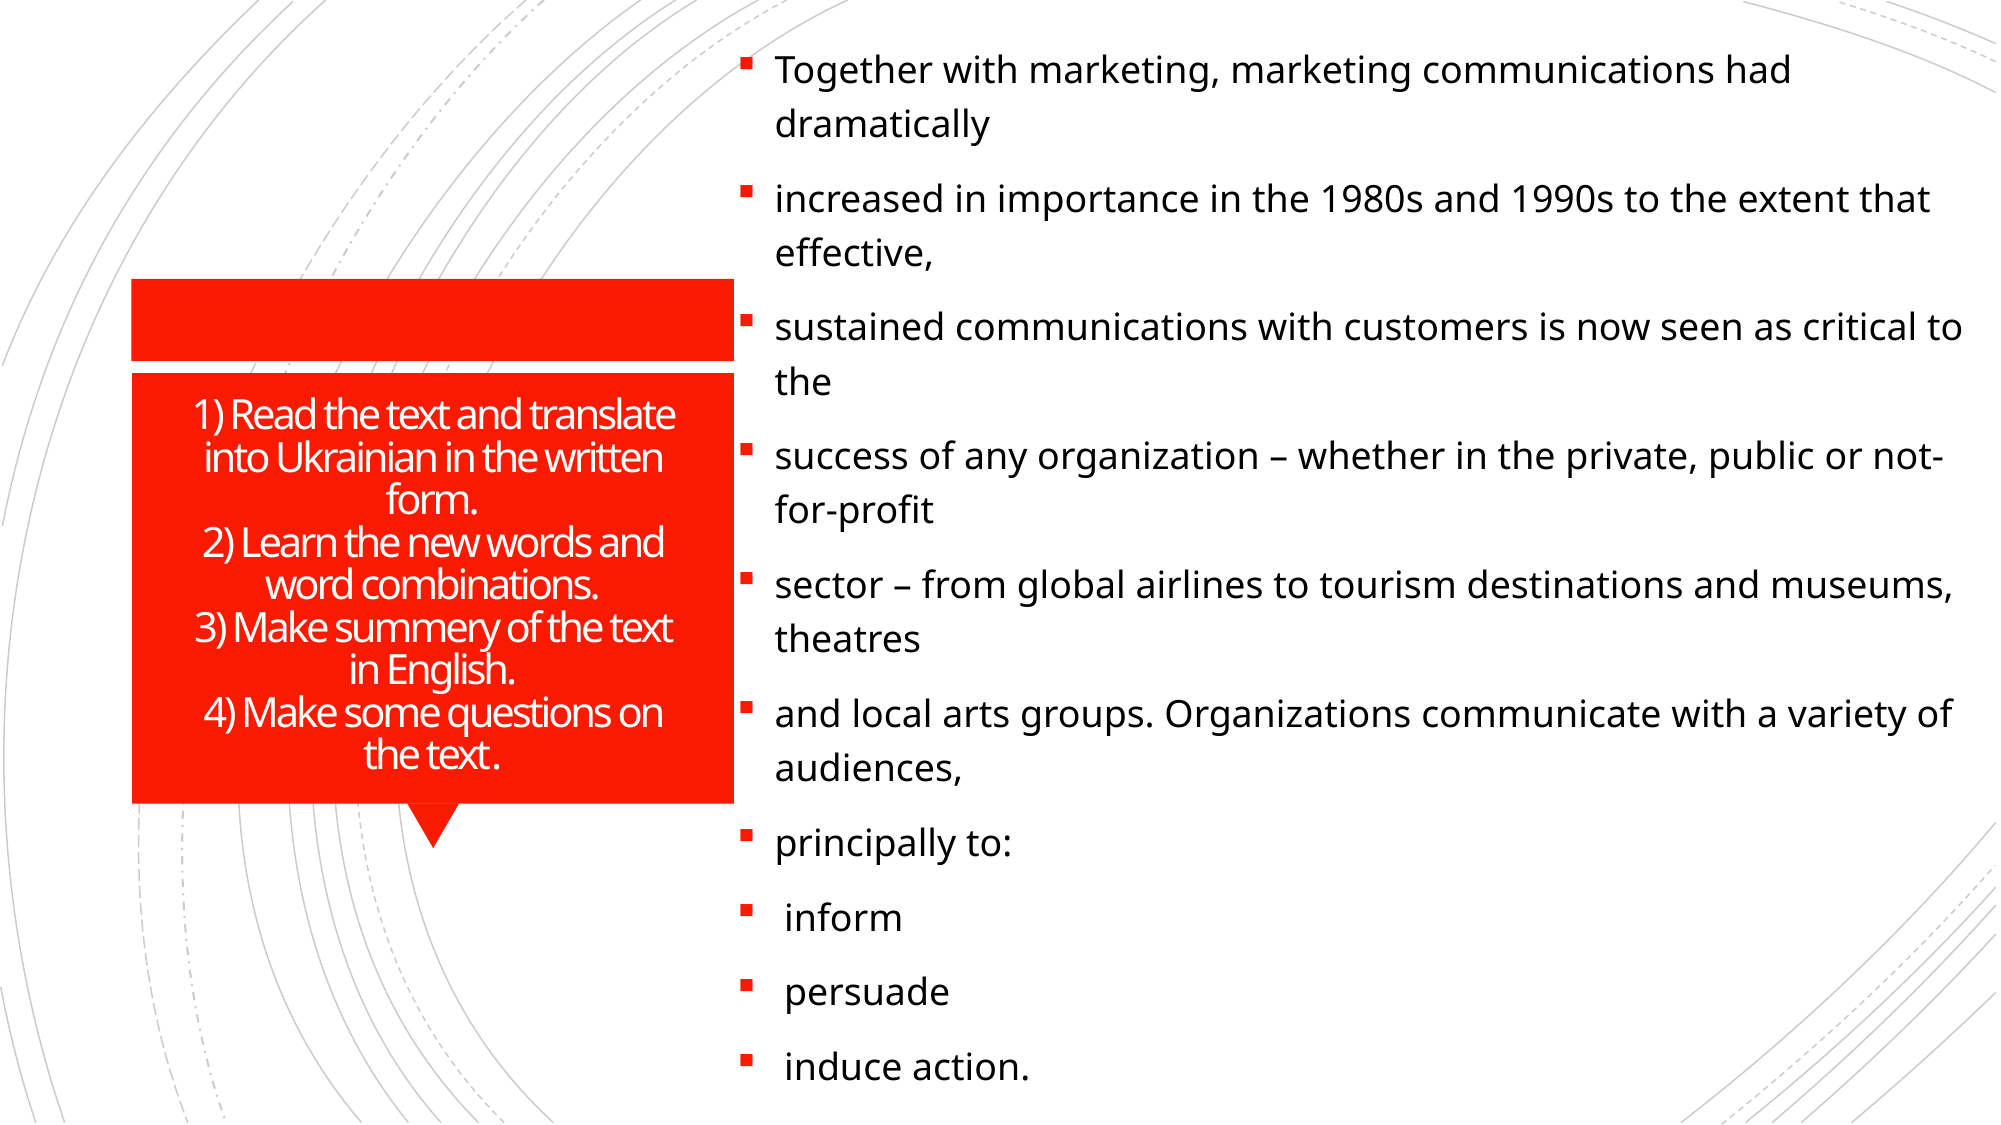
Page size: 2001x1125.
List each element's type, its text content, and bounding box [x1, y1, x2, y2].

title 1) Read the text and translate into Ukrainian in the written form. 2) Learn the new words and word combinations. 3) Make summery of the text in English. 4) Make some questions on the text. [145, 385, 720, 789]
list Together with marketing, marketing communications had dramatically increased in importance in the 1980s and 1990s to the extent that effective, sustained communications with customers is now seen as critical to the success of any organization – whether in the private, public or not-for-profit sector – from global airlines to tourism destinations and museums, theatres and local arts groups. Organizations communicate with a variety of audiences, principally to: inform persuade induce action. [722, 0, 2000, 1125]
